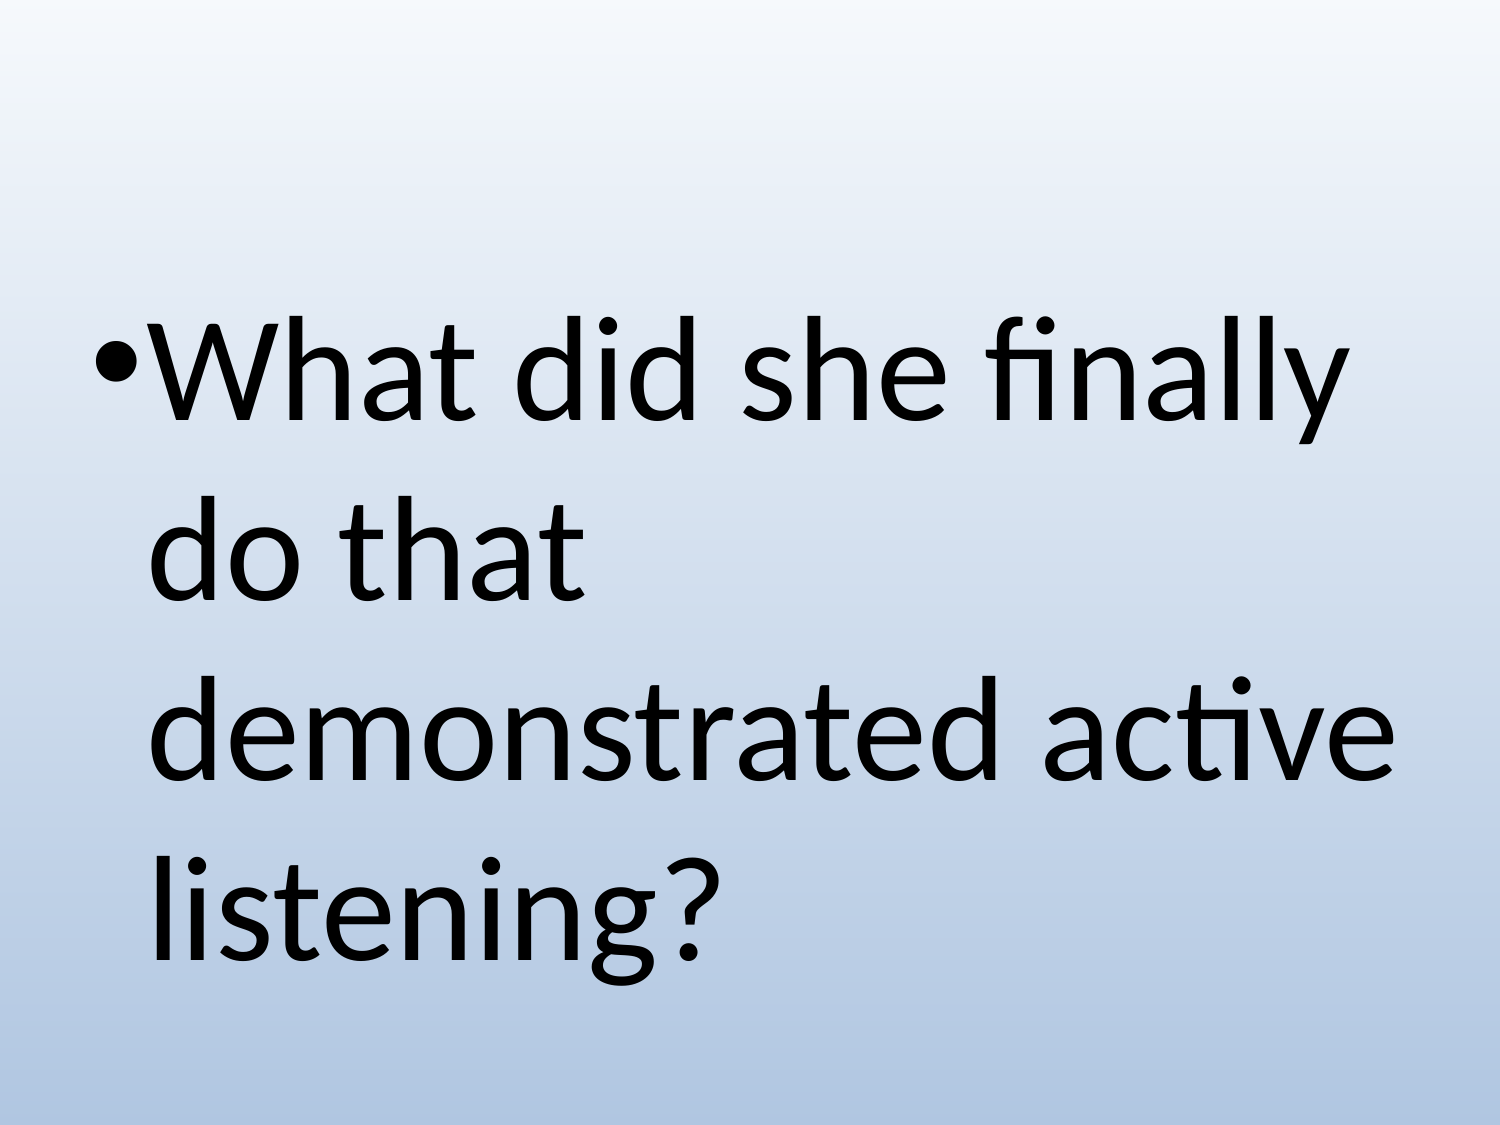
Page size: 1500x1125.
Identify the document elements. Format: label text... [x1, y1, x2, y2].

list What did she finally do that demonstrated active listening? [75, 262, 1450, 738]
